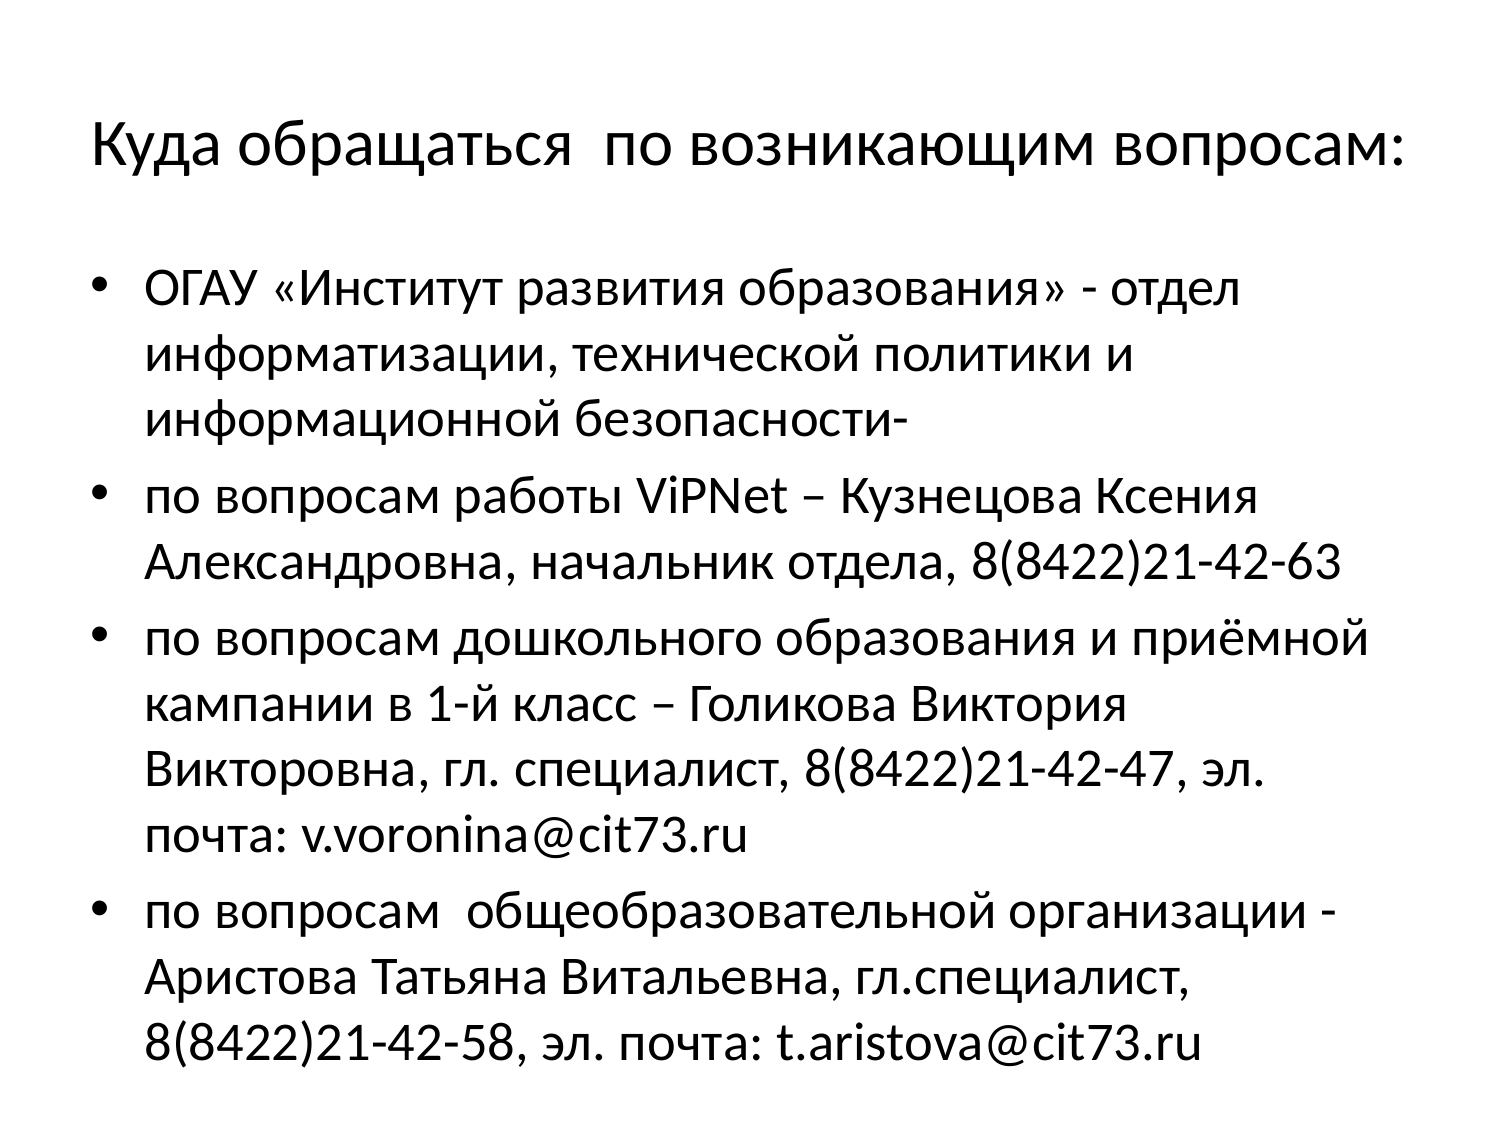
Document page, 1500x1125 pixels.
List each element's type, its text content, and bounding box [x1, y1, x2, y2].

list ОГАУ «Институт развития образования» - отдел информатизации, технической политики и информационной безопасности- по вопросам работы ViPNet – Кузнецова Ксения Александровна, начальник отдела, 8(8422)21-42-63 по вопросам дошкольного образования и приёмной кампании в 1-й класс – Голикова Виктория Викторовна, гл. специалист, 8(8422)21-42-47, эл. почта: v.voronina@cit73.ru по вопросам общеобразовательной организации - Аристова Татьяна Витальевна, гл.специалист, 8(8422)21-42-58, эл. почта: t.aristova@cit73.ru [75, 243, 1425, 1094]
title Куда обращаться по возникающим вопросам: [75, 45, 1425, 233]
